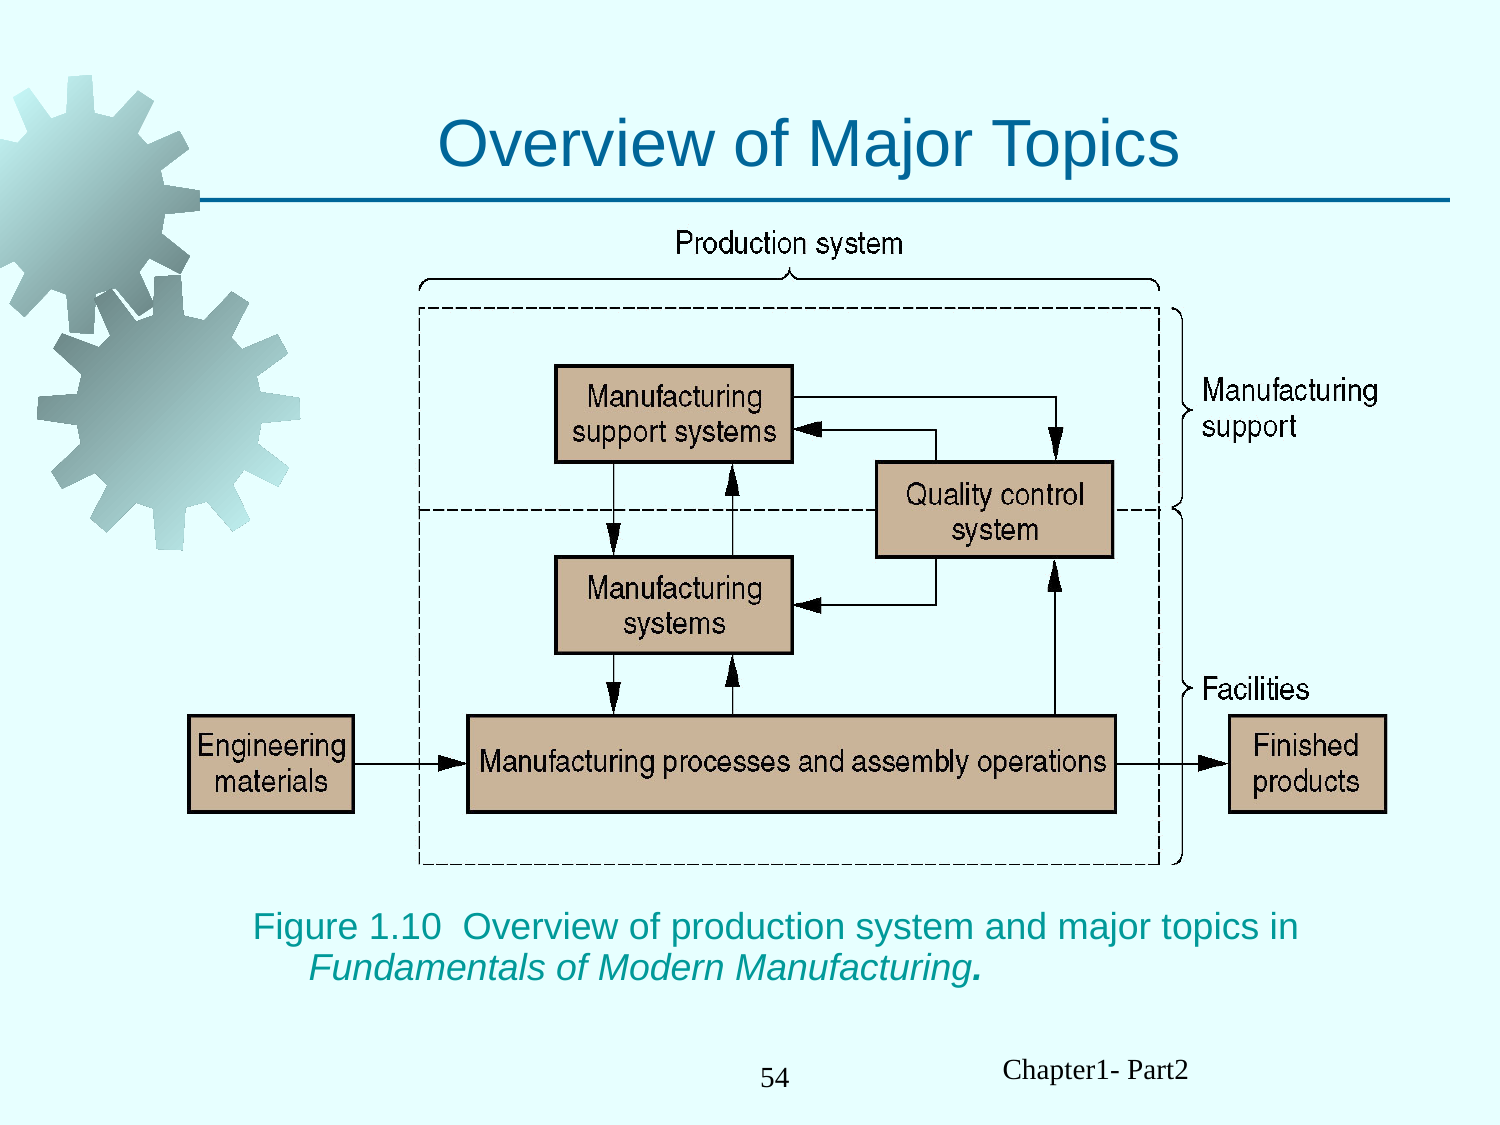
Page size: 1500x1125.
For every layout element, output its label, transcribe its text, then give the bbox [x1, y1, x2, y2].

picture [187, 224, 1388, 866]
slide_number 54 [599, 1050, 951, 1125]
title Overview of Major Topics [185, 35, 1452, 190]
list Figure 1.10 Overview of production system and major topics in Fundamentals of Modern Manufacturing. [237, 899, 1376, 1013]
footer Chapter1- Part2 [987, 1042, 1463, 1122]
